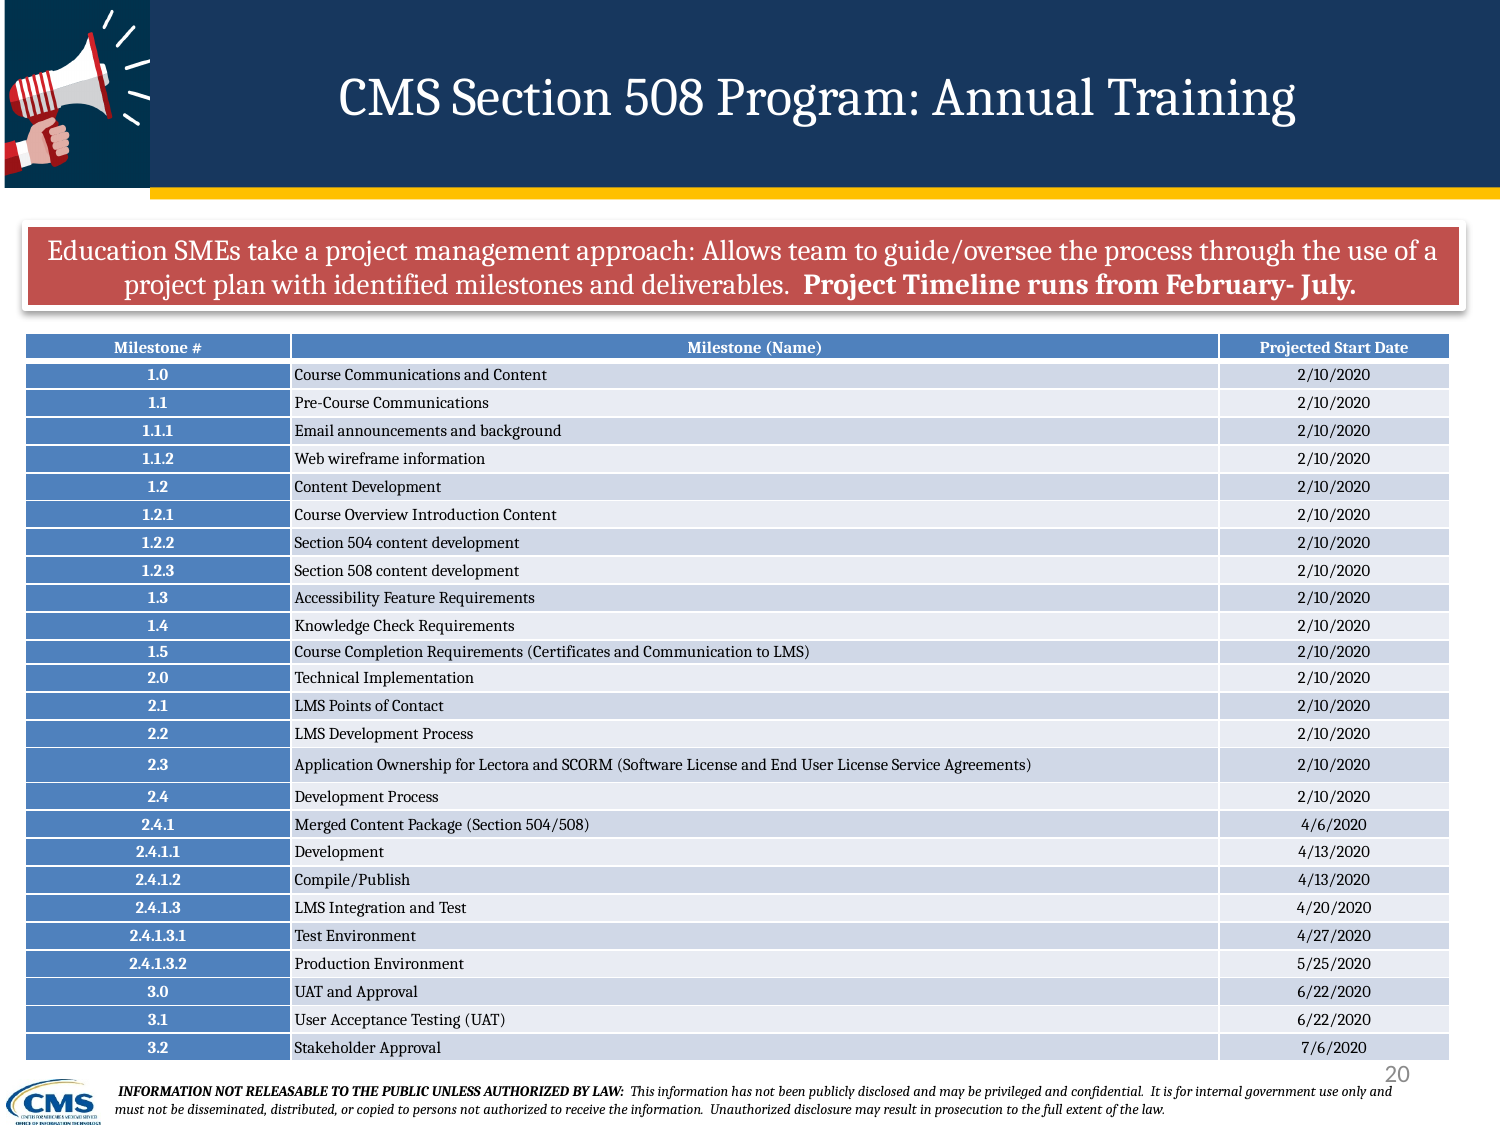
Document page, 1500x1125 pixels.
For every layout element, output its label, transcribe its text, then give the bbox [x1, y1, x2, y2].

table_header Milestone (Name) [292, 334, 1218, 358]
table_cell Technical Implementation [292, 665, 1218, 691]
table_cell 2.4 [26, 783, 290, 809]
table_cell 2/10/2020 [1220, 364, 1449, 388]
text_box Education SMEs take a project management approach: Allows team to guide/oversee the process through the use of a project plan with identified milestones and deliverables. Project Timeline runs from February- July. [22, 220, 1466, 311]
text_box INFORMATION NOT RELEASABLE TO THE PUBLIC UNLESS AUTHORIZED BY LAW: This information has not been publicly disclosed and may be privileged and confidential. It is for internal government use only and must not be disseminated, distributed, or copied to persons not authorized to receive the information. Unauthorized disclosure may result in prosecution to the full extent of the law. [100, 1074, 1413, 1125]
table_cell Course Overview Introduction Content [292, 501, 1218, 527]
table_cell 1.2.2 [26, 529, 290, 555]
table_cell 1.2 [26, 474, 290, 500]
table_cell 2.4.1.1 [26, 839, 290, 865]
table_cell LMS Development Process [292, 721, 1218, 747]
table_cell 2/10/2020 [1220, 748, 1449, 782]
table_cell Test Environment [292, 923, 1218, 949]
table_cell 7/6/2020 [1220, 1034, 1449, 1060]
table_cell 2.4.1.3 [26, 895, 290, 921]
table_cell Production Environment [292, 951, 1218, 977]
table_cell 1.0 [26, 364, 290, 388]
table_header Milestone # [26, 334, 290, 358]
table_cell Course Completion Requirements (Certificates and Communication to LMS) [292, 641, 1218, 663]
table_cell 2/10/2020 [1220, 446, 1449, 472]
table_cell 2.0 [26, 665, 290, 691]
table_cell Accessibility Feature Requirements [292, 585, 1218, 611]
table_cell 4/27/2020 [1220, 923, 1449, 949]
table_header Projected Start Date [1220, 334, 1449, 358]
table_cell Course Communications and Content [292, 364, 1218, 388]
table_cell 2/10/2020 [1220, 665, 1449, 691]
table_cell 2.1 [26, 693, 290, 719]
table_cell 2/10/2020 [1220, 529, 1449, 555]
table_cell Section 508 content development [292, 557, 1218, 583]
table_cell 2/10/2020 [1220, 501, 1449, 527]
table_cell Knowledge Check Requirements [292, 613, 1218, 639]
table_cell 1.1.2 [26, 446, 290, 472]
title CMS Section 508 Program: Annual Training [163, 0, 1500, 188]
table_cell 3.2 [26, 1034, 290, 1060]
table_cell 4/20/2020 [1220, 895, 1449, 921]
table_cell Merged Content Package (Section 504/508) [292, 811, 1218, 837]
table_cell 2.4.1.2 [26, 867, 290, 893]
table_cell 2/10/2020 [1220, 641, 1449, 663]
table_cell 1.2.3 [26, 557, 290, 583]
table_cell User Acceptance Testing (UAT) [292, 1006, 1218, 1032]
table_cell 1.4 [26, 613, 290, 639]
table_cell 2.4.1.3.2 [26, 951, 290, 977]
table_cell LMS Points of Contact [292, 693, 1218, 719]
table_cell 2.3 [26, 748, 290, 782]
table_cell 1.5 [26, 641, 290, 663]
table_cell 2.2 [26, 721, 290, 747]
table_cell 4/13/2020 [1220, 839, 1449, 865]
picture [5, 1079, 101, 1125]
table_cell Content Development [292, 474, 1218, 500]
table_cell 2/10/2020 [1220, 418, 1449, 444]
table_cell 5/25/2020 [1220, 951, 1449, 977]
table_cell 2/10/2020 [1220, 783, 1449, 809]
table_cell Stakeholder Approval [292, 1034, 1218, 1060]
table_cell Email announcements and background [292, 418, 1218, 444]
table_cell Section 504 content development [292, 529, 1218, 555]
table_cell 2.4.1 [26, 811, 290, 837]
table_cell Development Process [292, 783, 1218, 809]
table_cell 3.1 [26, 1006, 290, 1032]
table_cell 2/10/2020 [1220, 585, 1449, 611]
table_cell 4/6/2020 [1220, 811, 1449, 837]
table_cell Application Ownership for Lectora and SCORM (Software License and End User License Service Agreements) [292, 748, 1218, 782]
slide_number 20 [1074, 1062, 1425, 1103]
table_cell 6/22/2020 [1220, 1006, 1449, 1032]
table_cell 2/10/2020 [1220, 474, 1449, 500]
table_cell 1.2.1 [26, 501, 290, 527]
table_cell 4/13/2020 [1220, 867, 1449, 893]
table_cell 2/10/2020 [1220, 721, 1449, 747]
table_cell 1.1 [26, 390, 290, 416]
table_cell UAT and Approval [292, 978, 1218, 1005]
table_cell Web wireframe information [292, 446, 1218, 472]
table_cell LMS Integration and Test [292, 895, 1218, 921]
table_cell Development [292, 839, 1218, 865]
table_cell 2/10/2020 [1220, 613, 1449, 639]
table_cell 2.4.1.3.1 [26, 923, 290, 949]
table_cell 1.1.1 [26, 418, 290, 444]
table_cell 2/10/2020 [1220, 557, 1449, 583]
table_cell 1.3 [26, 585, 290, 611]
table_cell 6/22/2020 [1220, 978, 1449, 1005]
table_cell Pre-Course Communications [292, 390, 1218, 416]
table_cell 3.0 [26, 978, 290, 1005]
table_cell Compile/Publish [292, 867, 1218, 893]
table_cell 2/10/2020 [1220, 693, 1449, 719]
picture [4, 0, 163, 188]
table_cell 2/10/2020 [1220, 390, 1449, 416]
